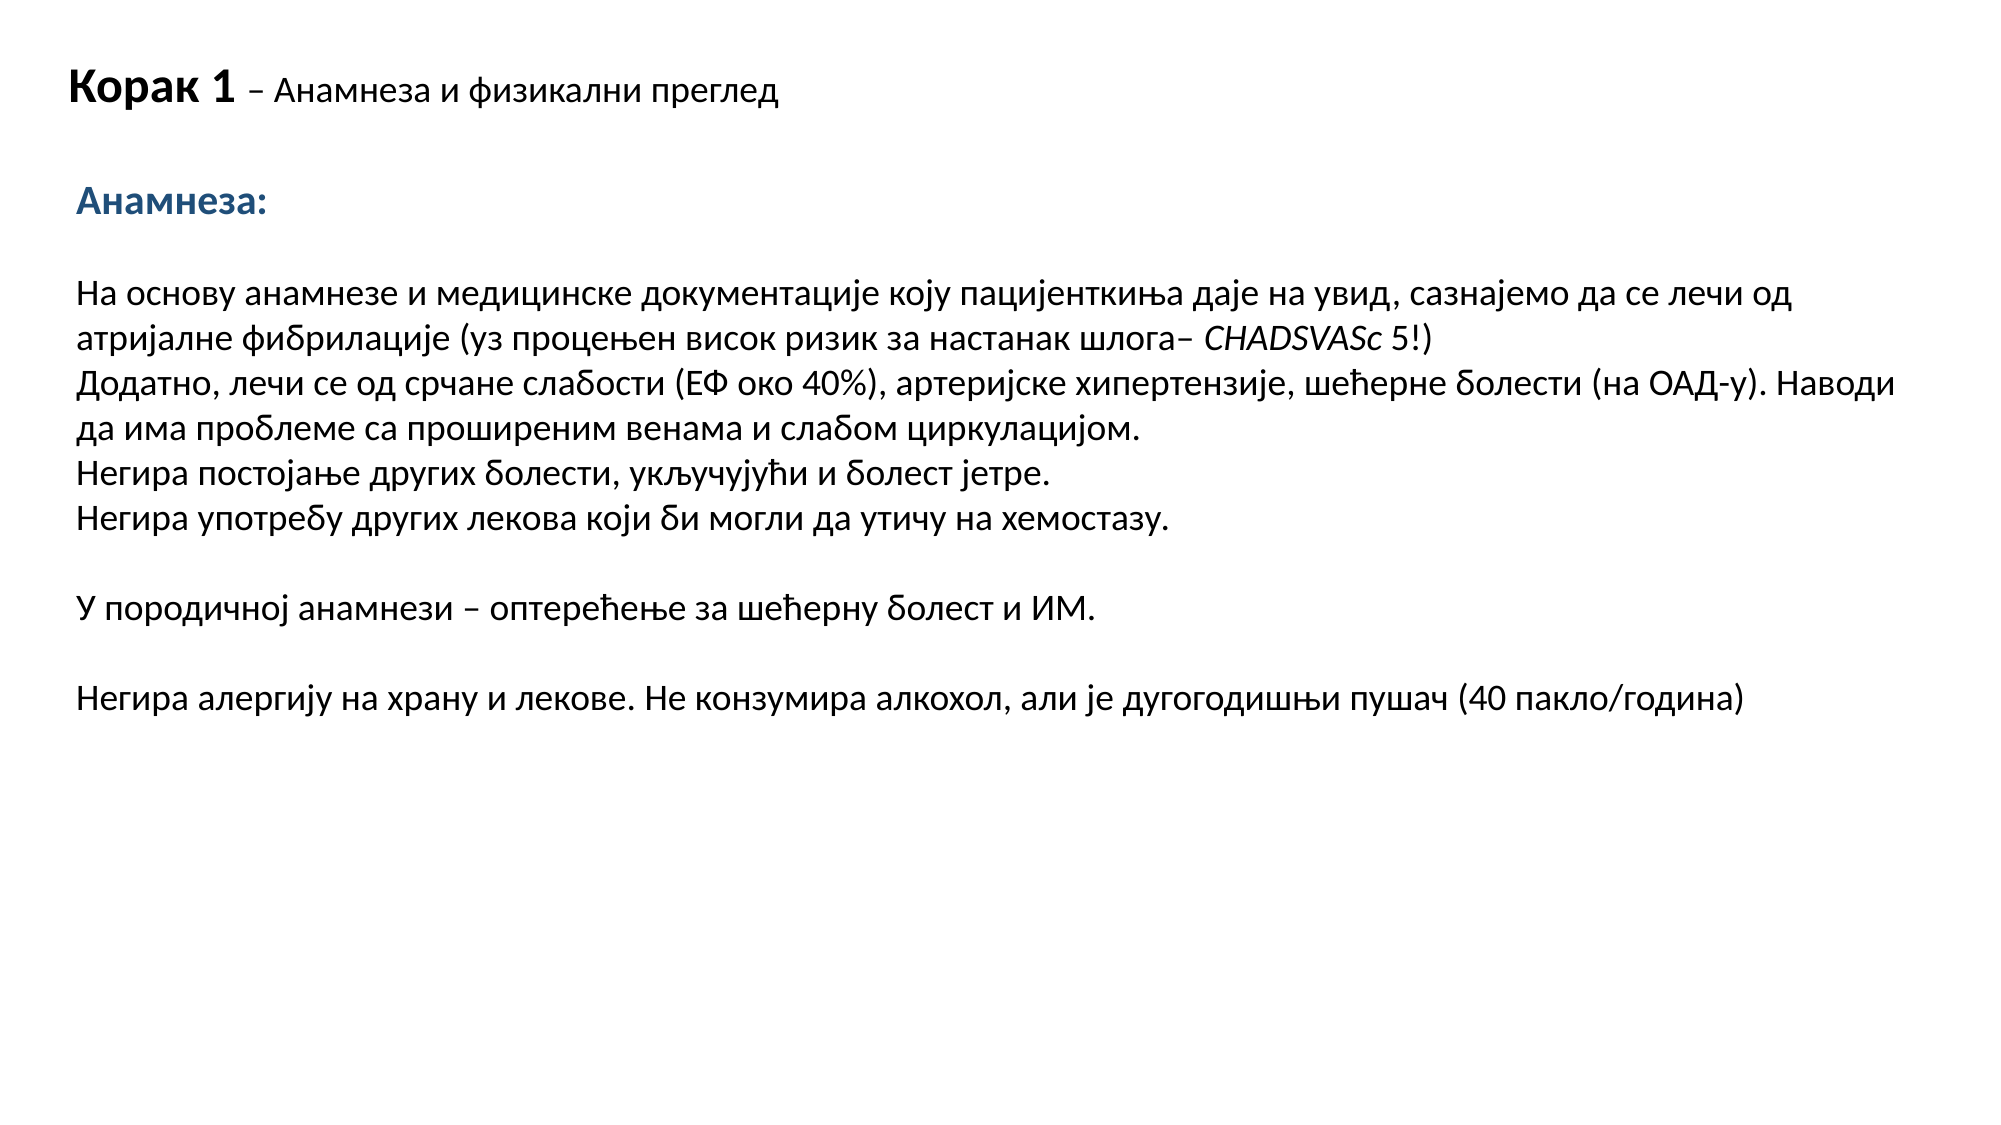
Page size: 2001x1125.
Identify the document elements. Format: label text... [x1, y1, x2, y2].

text_box Анамнеза: На основу анамнезе и медицинске документације коју пацијенткиња даје на увид, сазнајемо да се лечи од атријалне фибрилације (уз процењен висок ризик за настанак шлога– CHADSVASc 5!) Додатно, лечи се од срчане слабости (ЕФ око 40%), артеријске хипертензије, шећерне болести (на ОАД-у). Наводи да има проблеме са проширеним венама и слабом циркулацијом. Негира постојање других болести, укључујући и болест јетре. Негира употребу других лекова који би могли да утичу на хемостазу. У породичној анамнези – оптерећење за шећерну болест и ИМ. Негира алергију на храну и лекове. Не конзумира алкохол, али је дугогодишњи пушач (40 пакло/година) [61, 165, 1913, 770]
text_box Корак 1 – Анамнеза и физикални преглед [53, 45, 795, 121]
